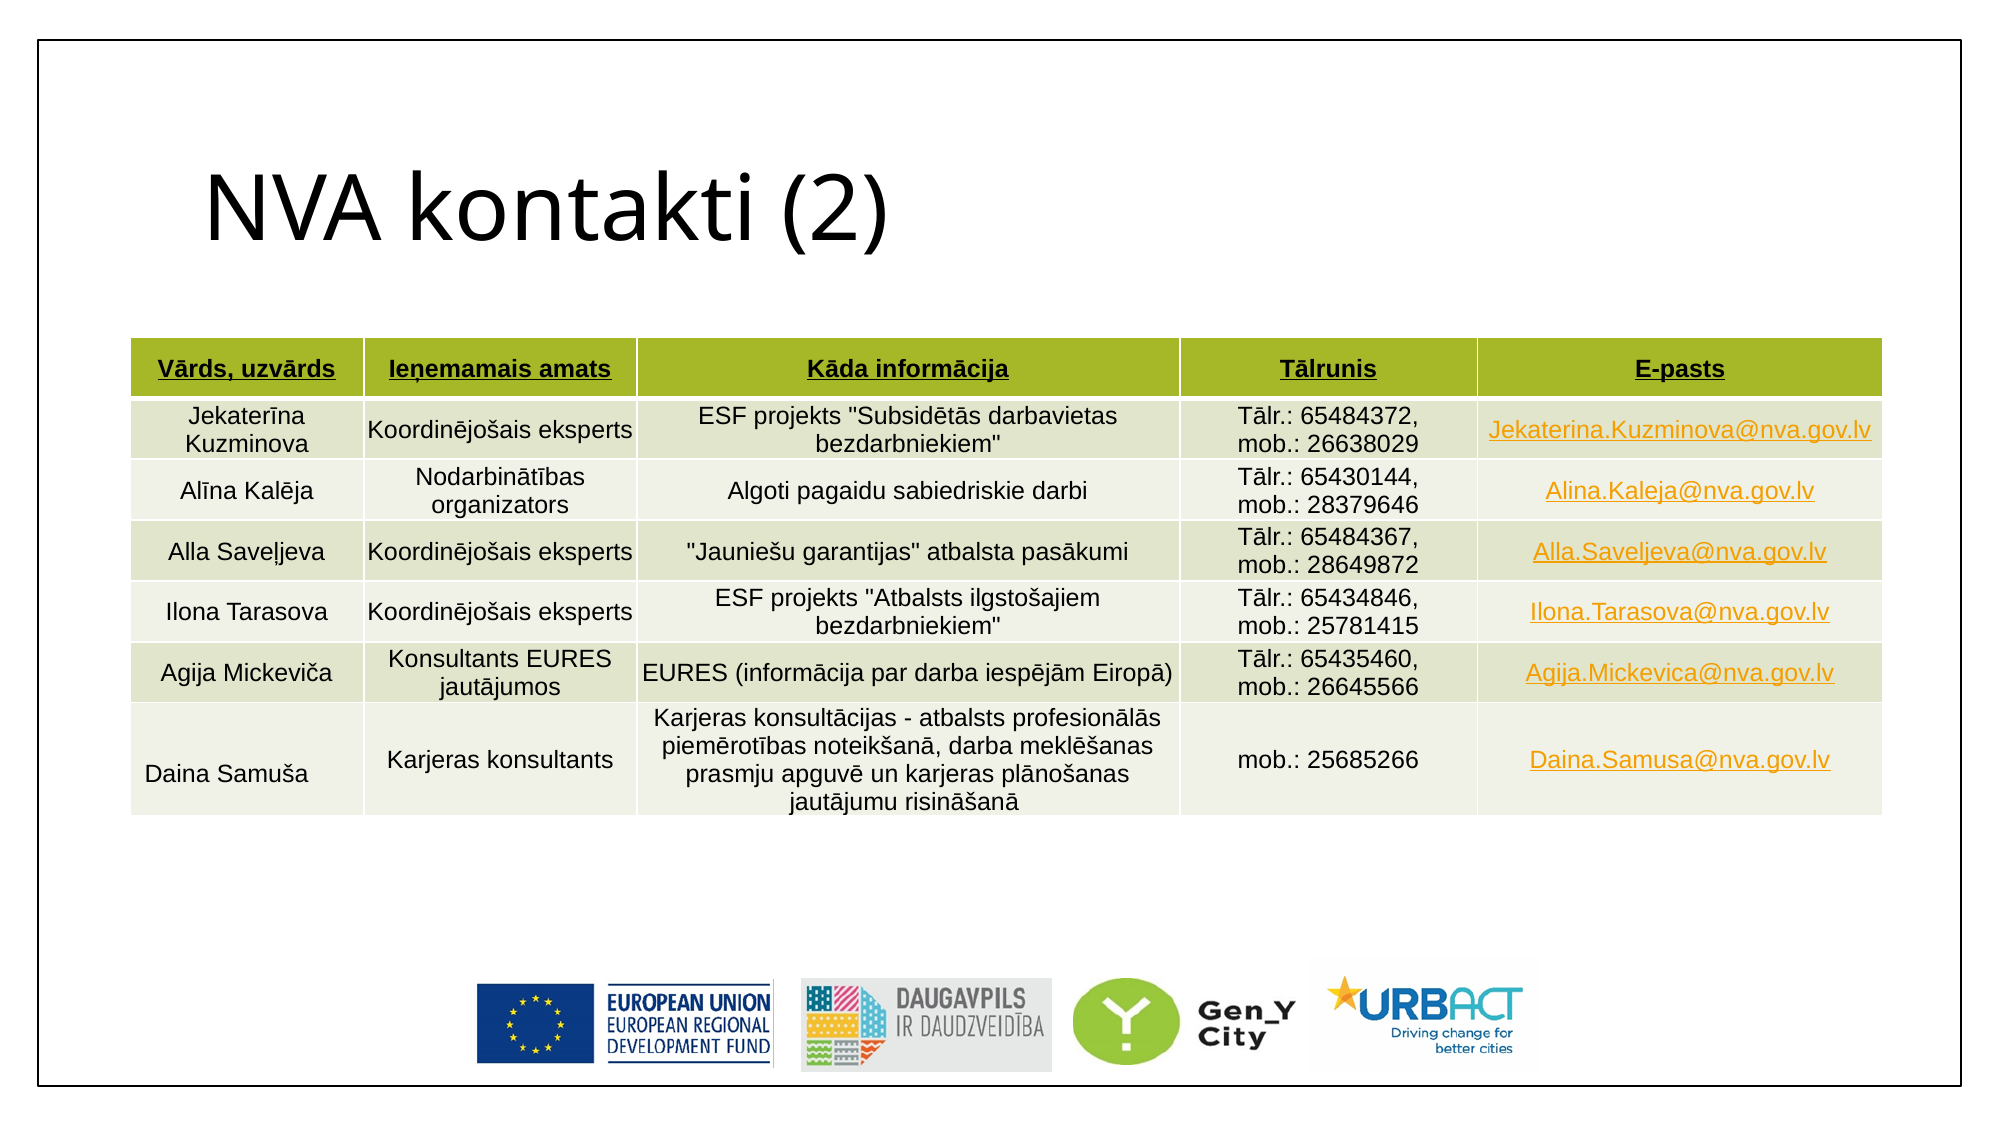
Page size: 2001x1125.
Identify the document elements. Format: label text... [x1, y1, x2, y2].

table_cell Alla Saveļjeva [131, 521, 363, 580]
table_cell Tālr.: 65484372, mob.: 26638029 [1181, 401, 1477, 458]
title NVA kontakti (2) [187, 99, 1808, 323]
table_cell Tālr.: 65430144, mob.: 28379646 [1181, 460, 1477, 519]
table_cell EURES (informācija par darba iespējām Eiropā) [638, 643, 1179, 702]
table_cell Jekaterīna Kuzminova [131, 401, 363, 458]
table_cell Karjeras konsultants [365, 703, 636, 815]
table_header E-pasts [1478, 338, 1882, 396]
table_cell mob.: 25685266 [1181, 703, 1477, 815]
table_header Tālrunis [1181, 338, 1477, 396]
table_cell "Jauniešu garantijas" atbalsta pasākumi [638, 521, 1179, 580]
table_cell Agija.Mickevica@nva.gov.lv [1478, 643, 1882, 702]
table_cell Ilona Tarasova [131, 582, 363, 641]
table_cell Alīna Kalēja [131, 460, 363, 519]
table_cell Ilona.Tarasova@nva.gov.lv [1478, 582, 1882, 641]
table_cell Agija Mickeviča [131, 643, 363, 702]
table_cell Nodarbinātības organizators [365, 460, 636, 519]
table_cell Konsultants EURES jautājumos [365, 643, 636, 702]
table_cell ESF projekts "Subsidētās darbavietas bezdarbniekiem" [638, 401, 1179, 458]
table_header Kāda informācija [638, 338, 1179, 396]
table_cell Algoti pagaidu sabiedriskie darbi [638, 460, 1179, 519]
picture [473, 957, 1540, 1073]
table_cell Koordinējošais eksperts [365, 401, 636, 458]
table_cell Koordinējošais eksperts [365, 521, 636, 580]
table_header Ieņemamais amats [365, 338, 636, 396]
table_cell Tālr.: 65434846, mob.: 25781415 [1181, 582, 1477, 641]
table_cell Tālr.: 65484367, mob.: 28649872 [1181, 521, 1477, 580]
table_cell Alla.Saveljeva@nva.gov.lv [1478, 521, 1882, 580]
table_header Vārds, uzvārds [131, 338, 363, 396]
table_cell Jekaterina.Kuzminova@nva.gov.lv [1478, 401, 1882, 458]
table_cell Daina Samuša [131, 703, 363, 815]
table_cell ESF projekts "Atbalsts ilgstošajiem bezdarbniekiem" [638, 582, 1179, 641]
table_cell Tālr.: 65435460, mob.: 26645566 [1181, 643, 1477, 702]
table_cell Alina.Kaleja@nva.gov.lv [1478, 460, 1882, 519]
table_cell Karjeras konsultācijas - atbalsts profesionālās piemērotības noteikšanā, darba meklēšanas prasmju apguvē un karjeras plānošanas jautājumu risināšanā [638, 703, 1179, 815]
table_cell Daina.Samusa@nva.gov.lv [1478, 703, 1882, 815]
table_cell Koordinējošais eksperts [365, 582, 636, 641]
